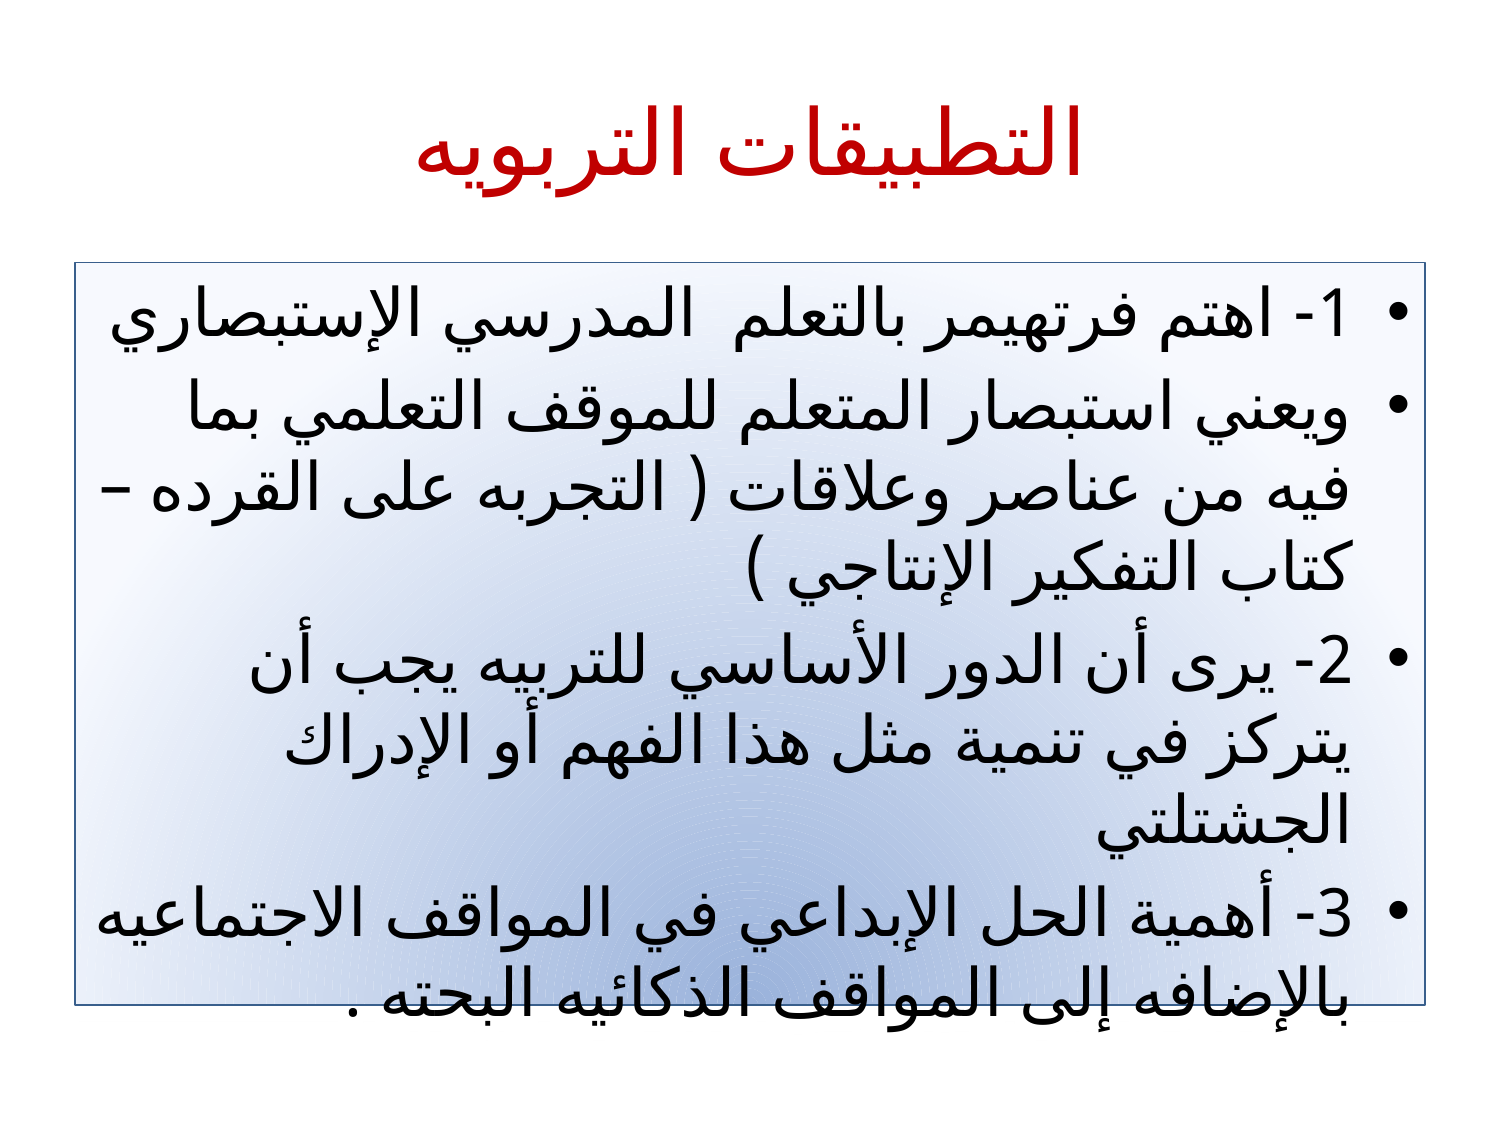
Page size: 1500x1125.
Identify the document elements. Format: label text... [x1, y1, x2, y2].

title التطبيقات التربويه [75, 45, 1425, 233]
list 1- اهتم فرتهيمر بالتعلم المدرسي الإستبصاري ويعني استبصار المتعلم للموقف التعلمي بما فيه من عناصر وعلاقات ( التجربه على القرده – كتاب التفكير الإنتاجي ) 2- يرى أن الدور الأساسي للتربيه يجب أن يتركز في تنمية مثل هذا الفهم أو الإدراك الجشتلتي 3- أهمية الحل الإبداعي في المواقف الاجتماعيه بالإضافه إلى المواقف الذكائيه البحته . [74, 262, 1426, 1006]
